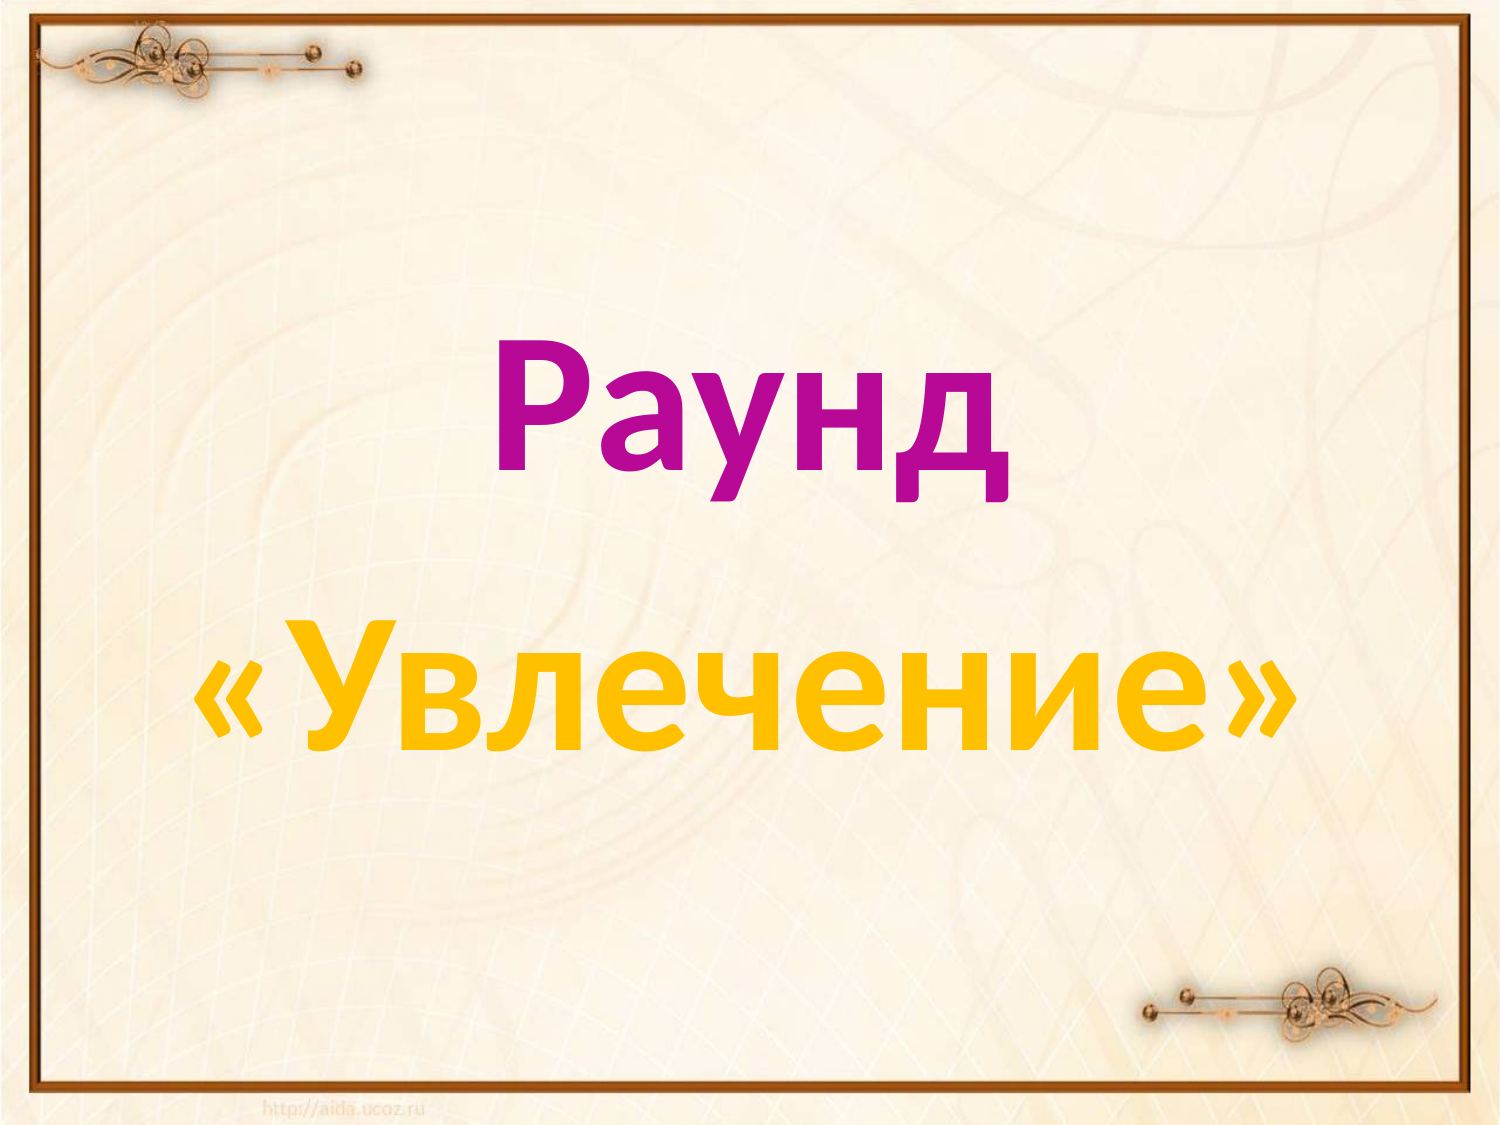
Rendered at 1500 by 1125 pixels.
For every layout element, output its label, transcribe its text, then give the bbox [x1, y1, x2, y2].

list Раунд «Увлечение» [75, 262, 1425, 1005]
picture [0, 0, 1500, 1125]
